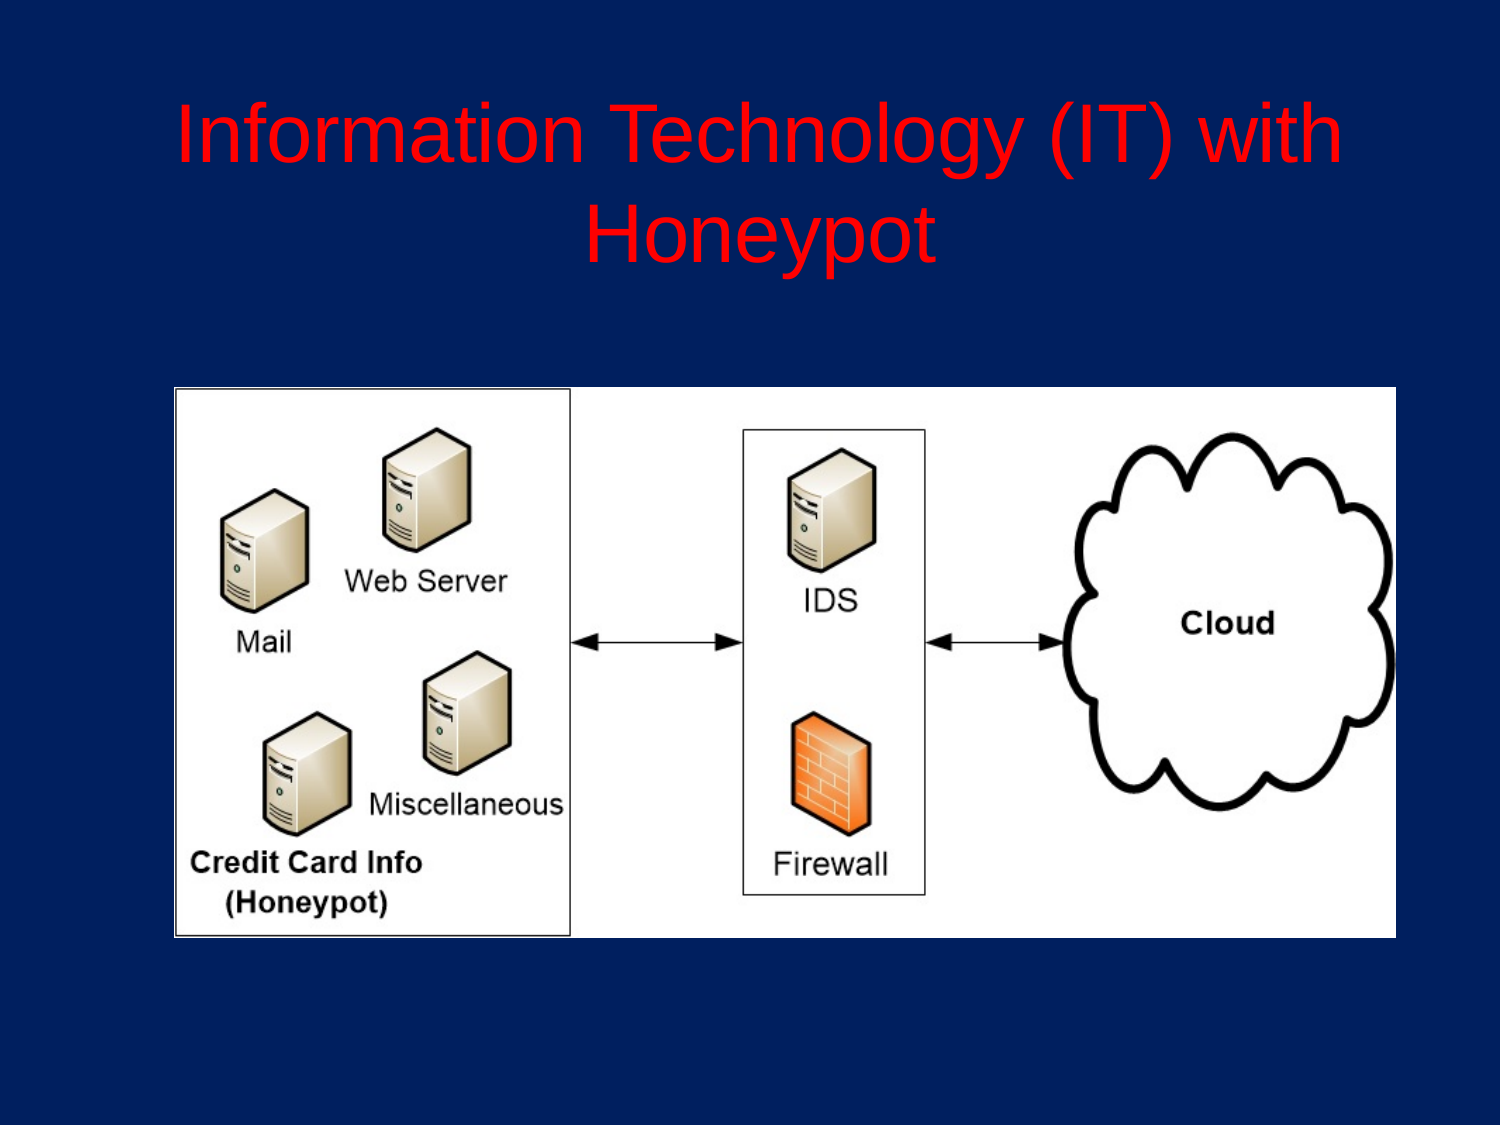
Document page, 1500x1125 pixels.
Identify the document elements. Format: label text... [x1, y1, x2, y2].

picture [174, 387, 1397, 938]
title Information Technology (IT) with Honeypot [44, 53, 1456, 279]
